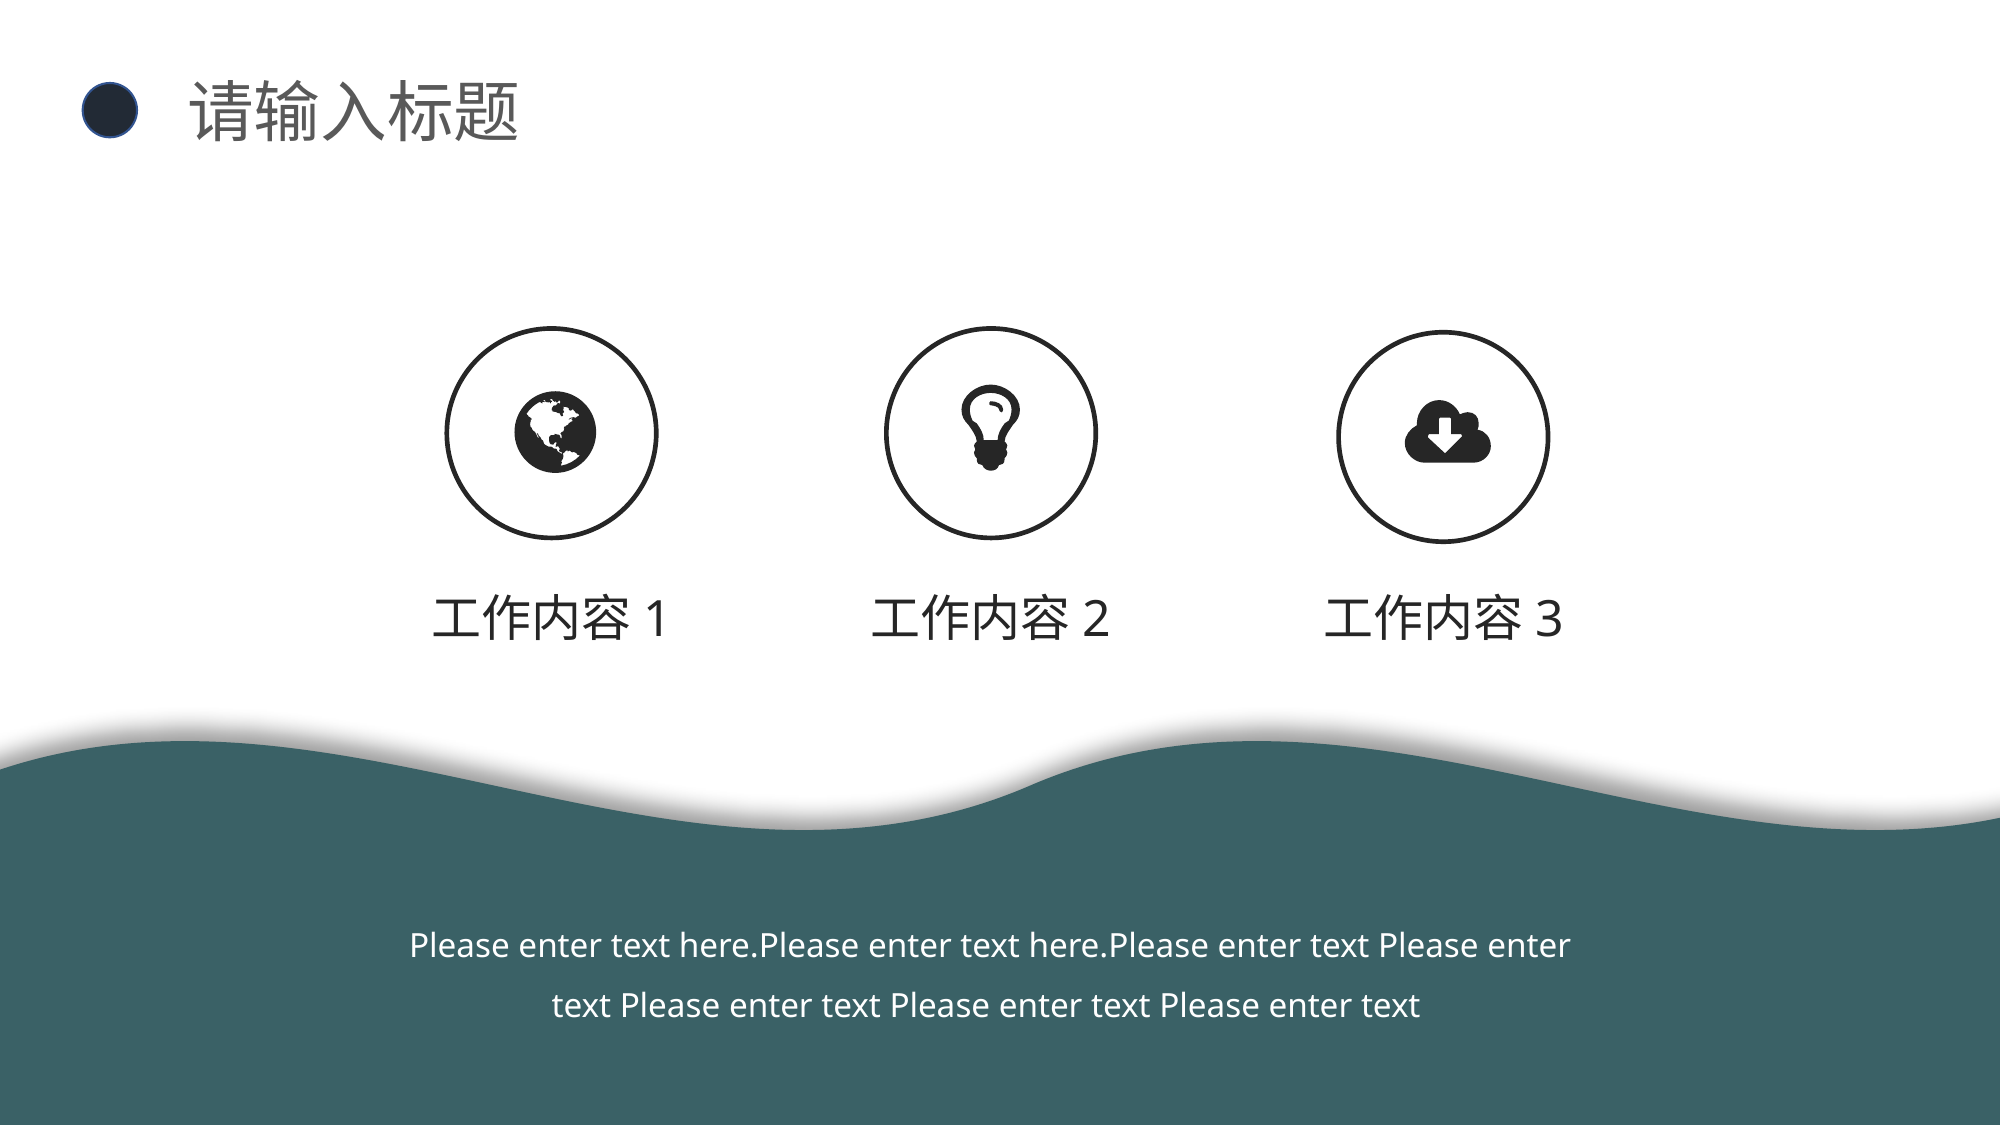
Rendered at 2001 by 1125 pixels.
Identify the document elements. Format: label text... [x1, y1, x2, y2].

text_box [1404, 400, 1491, 463]
text_box 工作内容2 [822, 579, 1159, 654]
text_box [81, 81, 139, 139]
text_box [1337, 331, 1550, 543]
text_box 请输入标题 [172, 62, 536, 157]
text_box 工作内容1 [383, 579, 720, 654]
text_box Please enter text here.Please enter text here.Please enter text Please enter text Please enter text Please enter text Please enter text [370, 897, 1612, 1032]
text_box [885, 327, 1097, 539]
text_box [514, 391, 597, 473]
text_box [445, 327, 658, 539]
text_box 工作内容3 [1275, 579, 1612, 654]
text_box [0, 740, 2000, 1125]
text_box [961, 384, 1020, 471]
